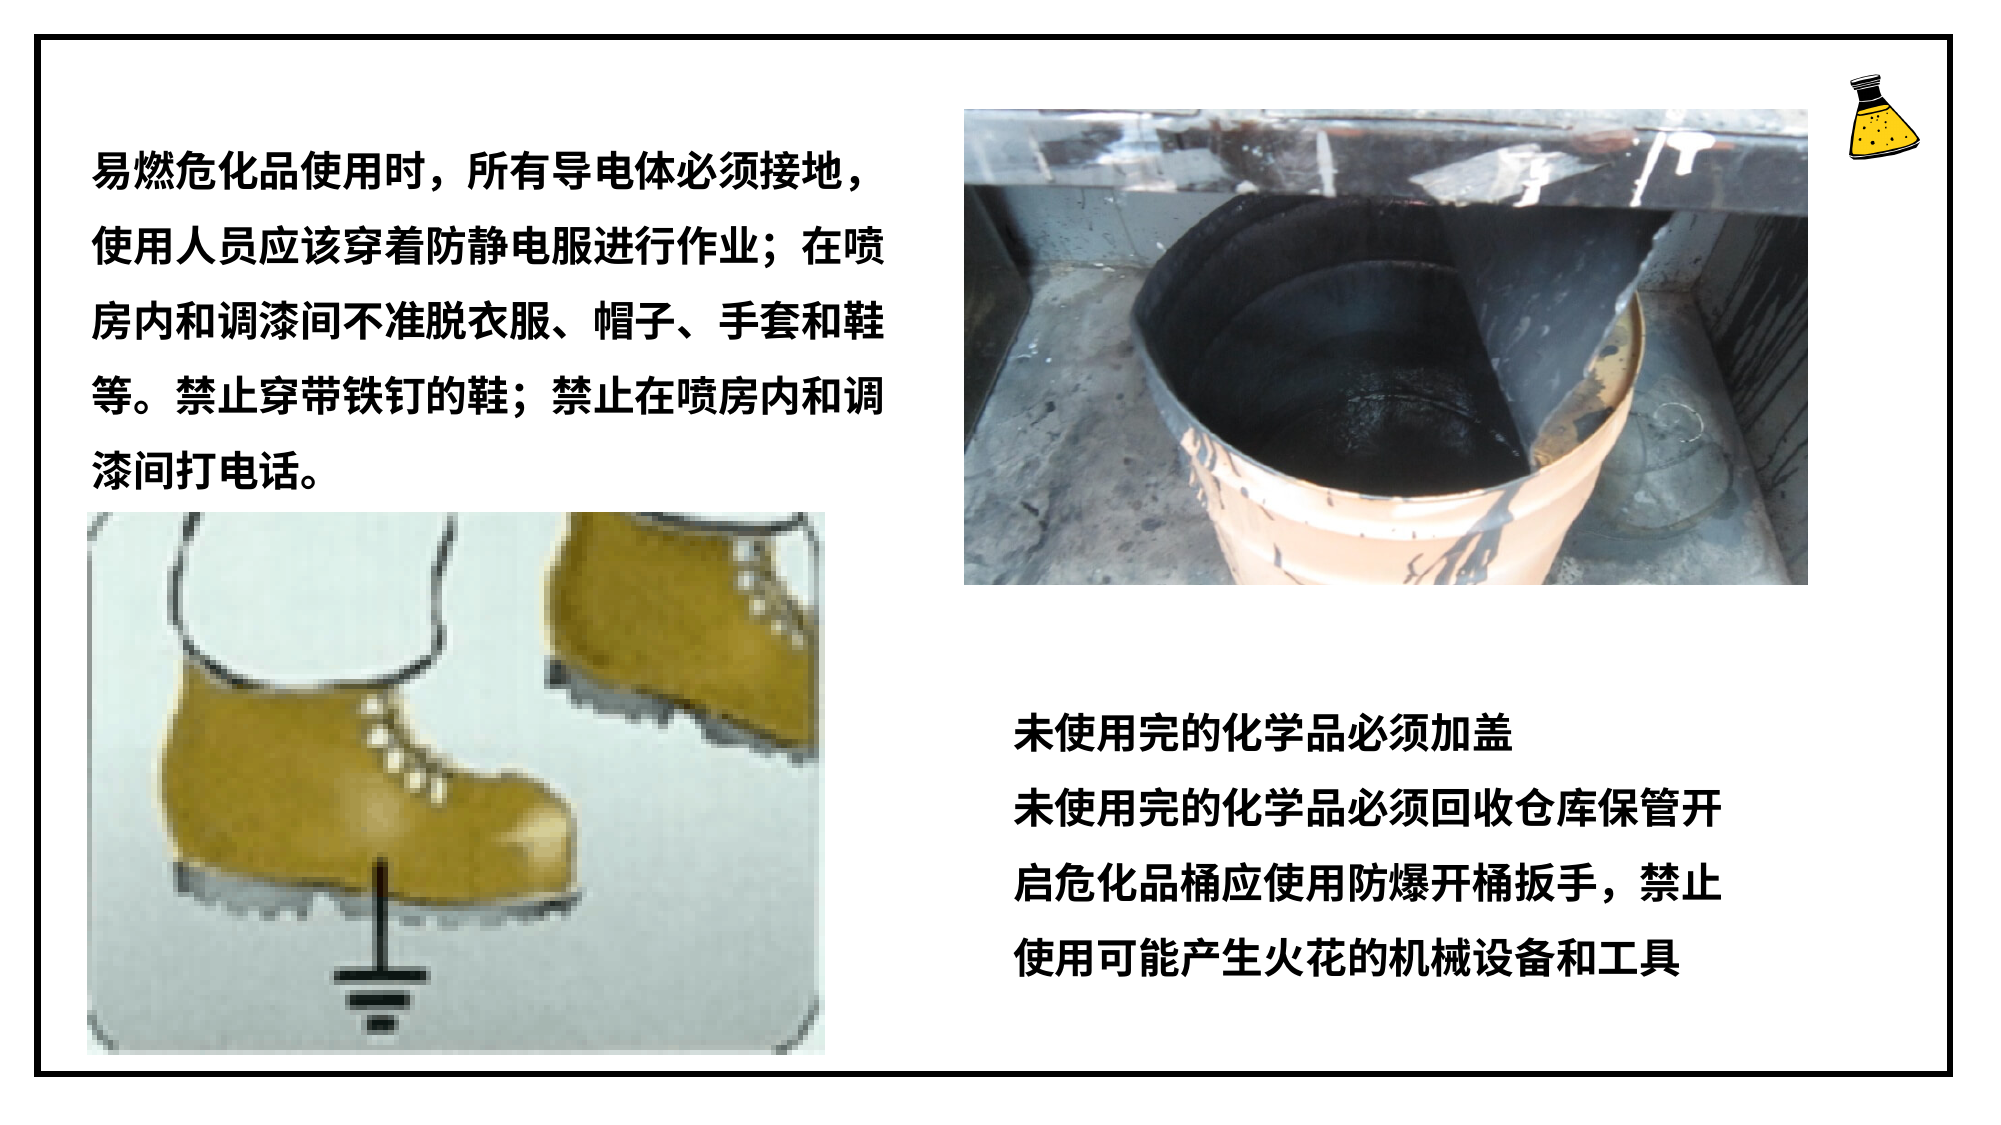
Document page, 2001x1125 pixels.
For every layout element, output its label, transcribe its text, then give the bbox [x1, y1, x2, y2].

picture [963, 109, 1808, 585]
picture [1849, 74, 1920, 160]
text_box 易燃危化品使用时，所有导电体必须接地，使用人员应该穿着防静电服进行作业；在喷房内和调漆间不准脱衣服、帽子、手套和鞋等。禁止穿带铁钉的鞋；禁止在喷房内和调漆间打电话。 [77, 112, 915, 503]
text_box 未使用完的化学品必须加盖 未使用完的化学品必须回收仓库保管开启危化品桶应使用防爆开桶扳手，禁止使用可能产生火花的机械设备和工具 [998, 674, 1774, 990]
picture [87, 512, 825, 1055]
